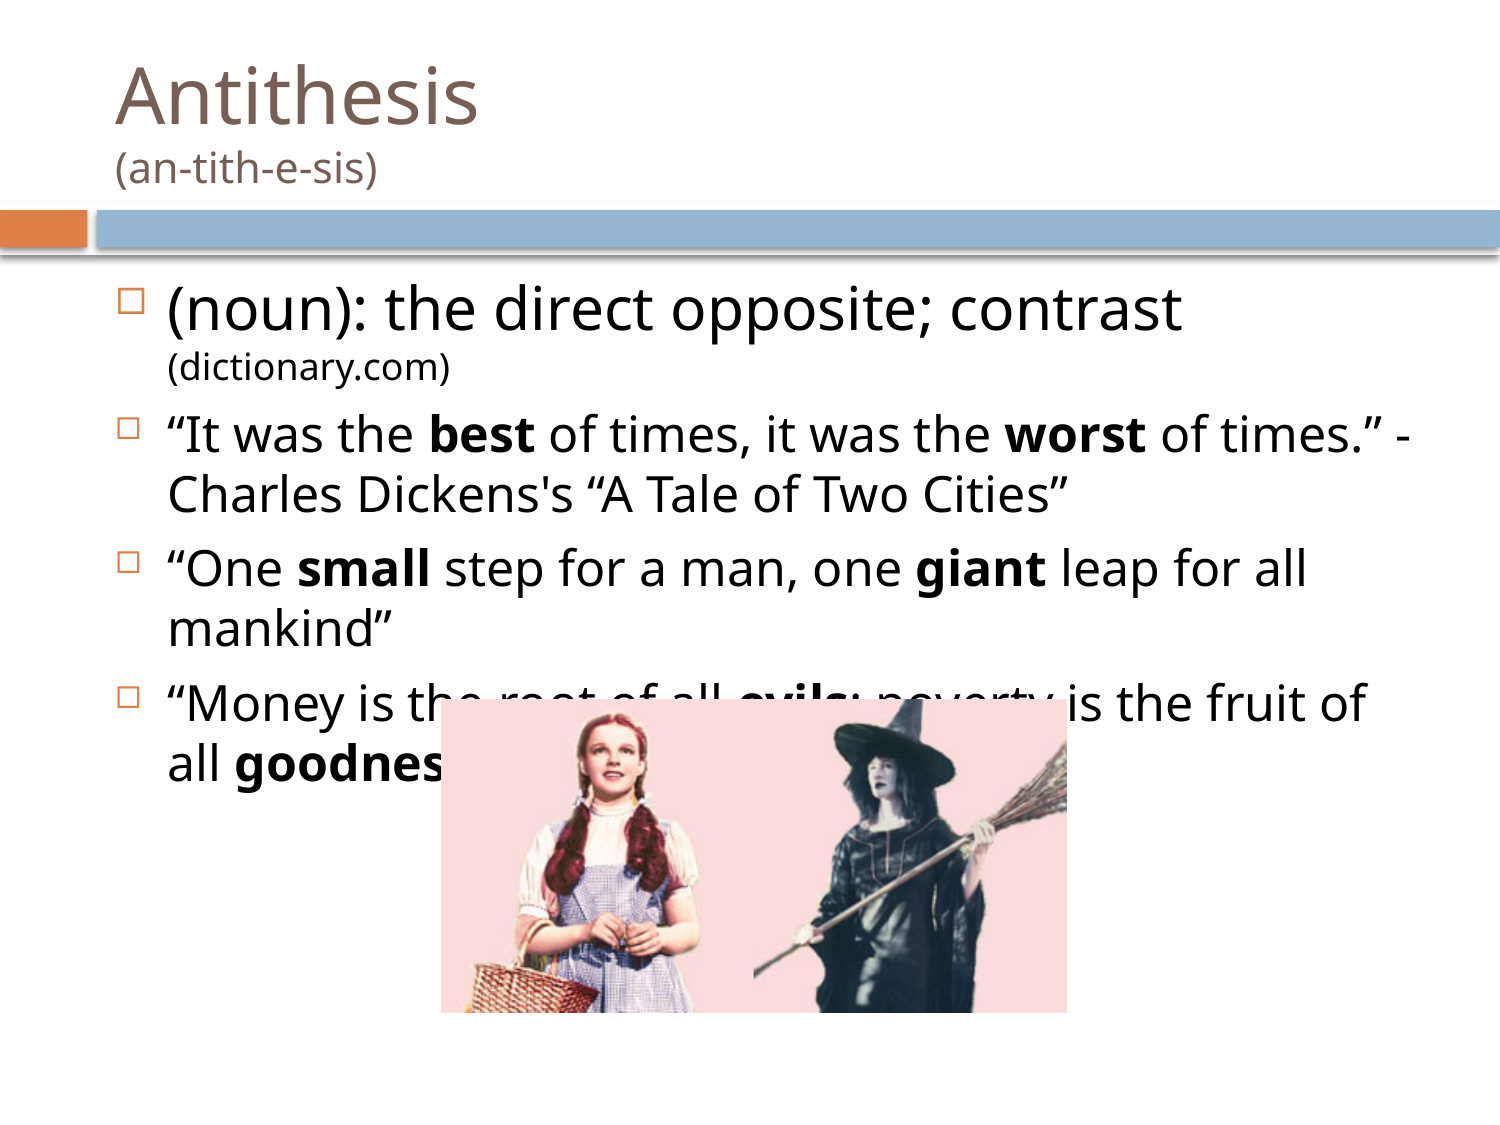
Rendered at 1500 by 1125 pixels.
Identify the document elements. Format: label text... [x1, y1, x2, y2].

picture [441, 699, 1067, 1013]
list (noun): the direct opposite; contrast (dictionary.com) “It was the best of times, it was the worst of times.” - Charles Dickens's “A Tale of Two Cities” “One small step for a man, one giant leap for all mankind” “Money is the root of all evils: poverty is the fruit of all goodness.” [100, 262, 1438, 1000]
title Antithesis (an-tith-e-sis) [100, 37, 1438, 200]
